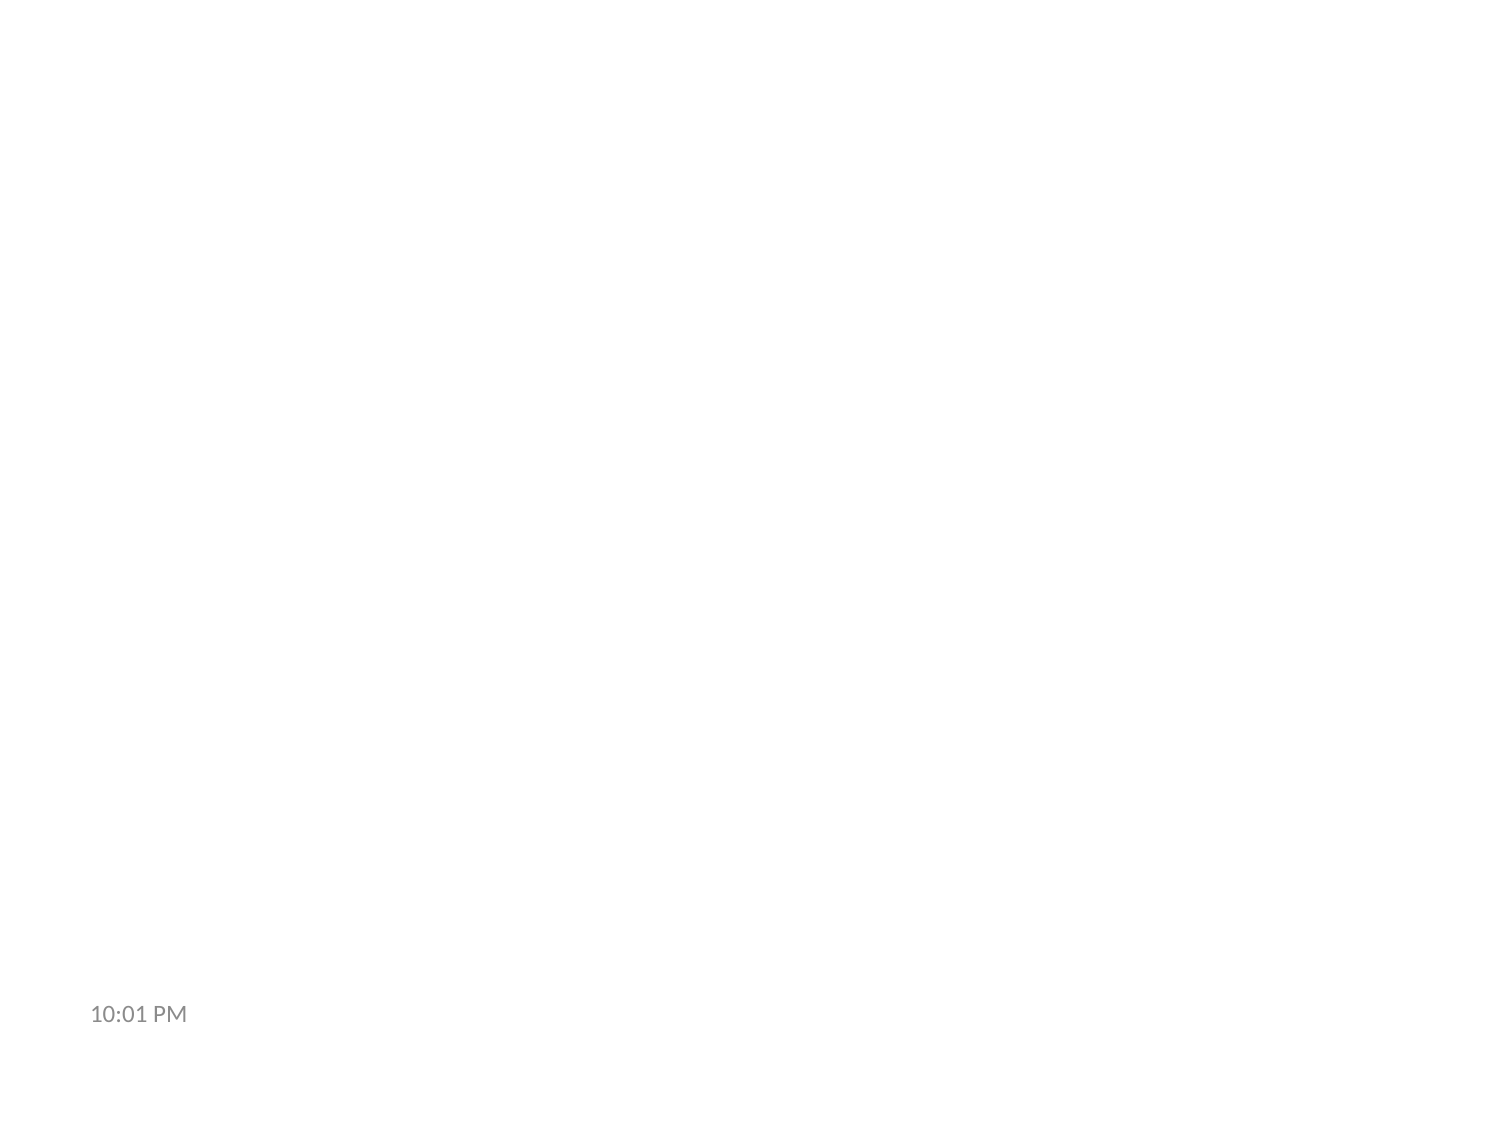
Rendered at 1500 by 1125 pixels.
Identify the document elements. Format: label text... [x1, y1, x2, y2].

text_box 3:35 PM [75, 982, 425, 1043]
